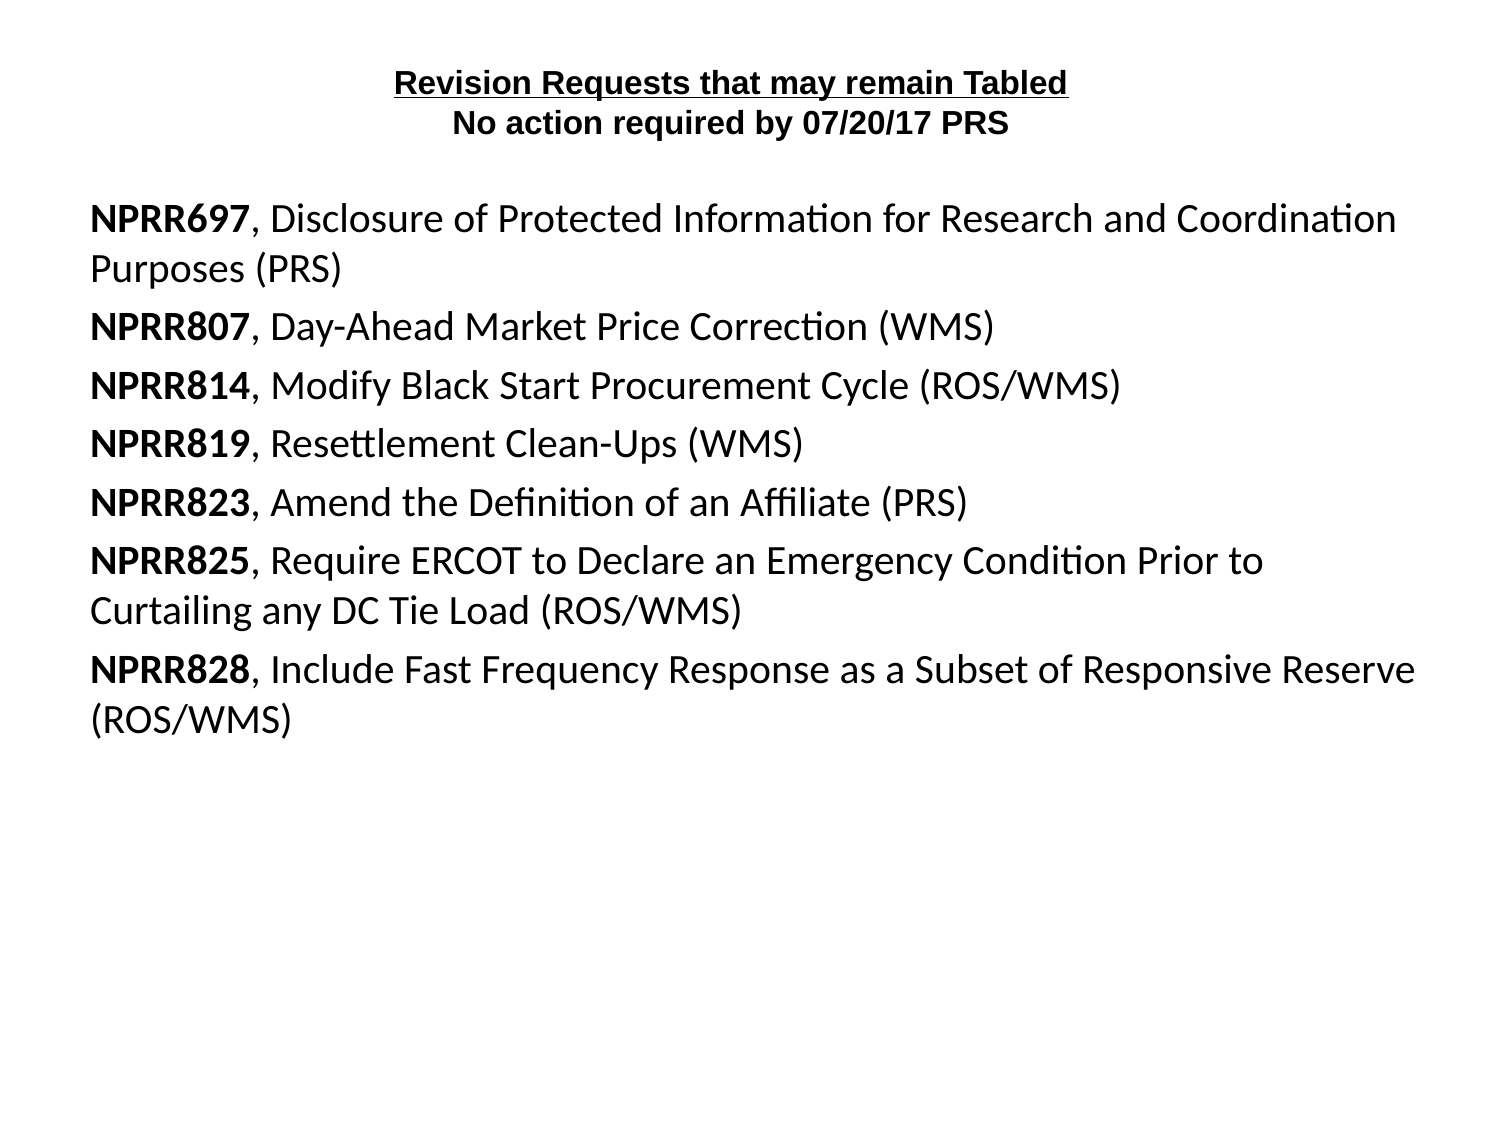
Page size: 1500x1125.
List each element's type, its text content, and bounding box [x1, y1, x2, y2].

subtitle NPRR697, Disclosure of Protected Information for Research and Coordination Purposes (PRS) NPRR807, Day-Ahead Market Price Correction (WMS) NPRR814, Modify Black Start Procurement Cycle (ROS/WMS) NPRR819, Resettlement Clean-Ups (WMS) NPRR823, Amend the Definition of an Affiliate (PRS) NPRR825, Require ERCOT to Declare an Emergency Condition Prior to Curtailing any DC Tie Load (ROS/WMS) NPRR828, Include Fast Frequency Response as a Subset of Responsive Reserve (ROS/WMS) [75, 149, 1438, 1063]
title Revision Requests that may remain Tabled No action required by 07/20/17 PRS [75, 62, 1388, 149]
